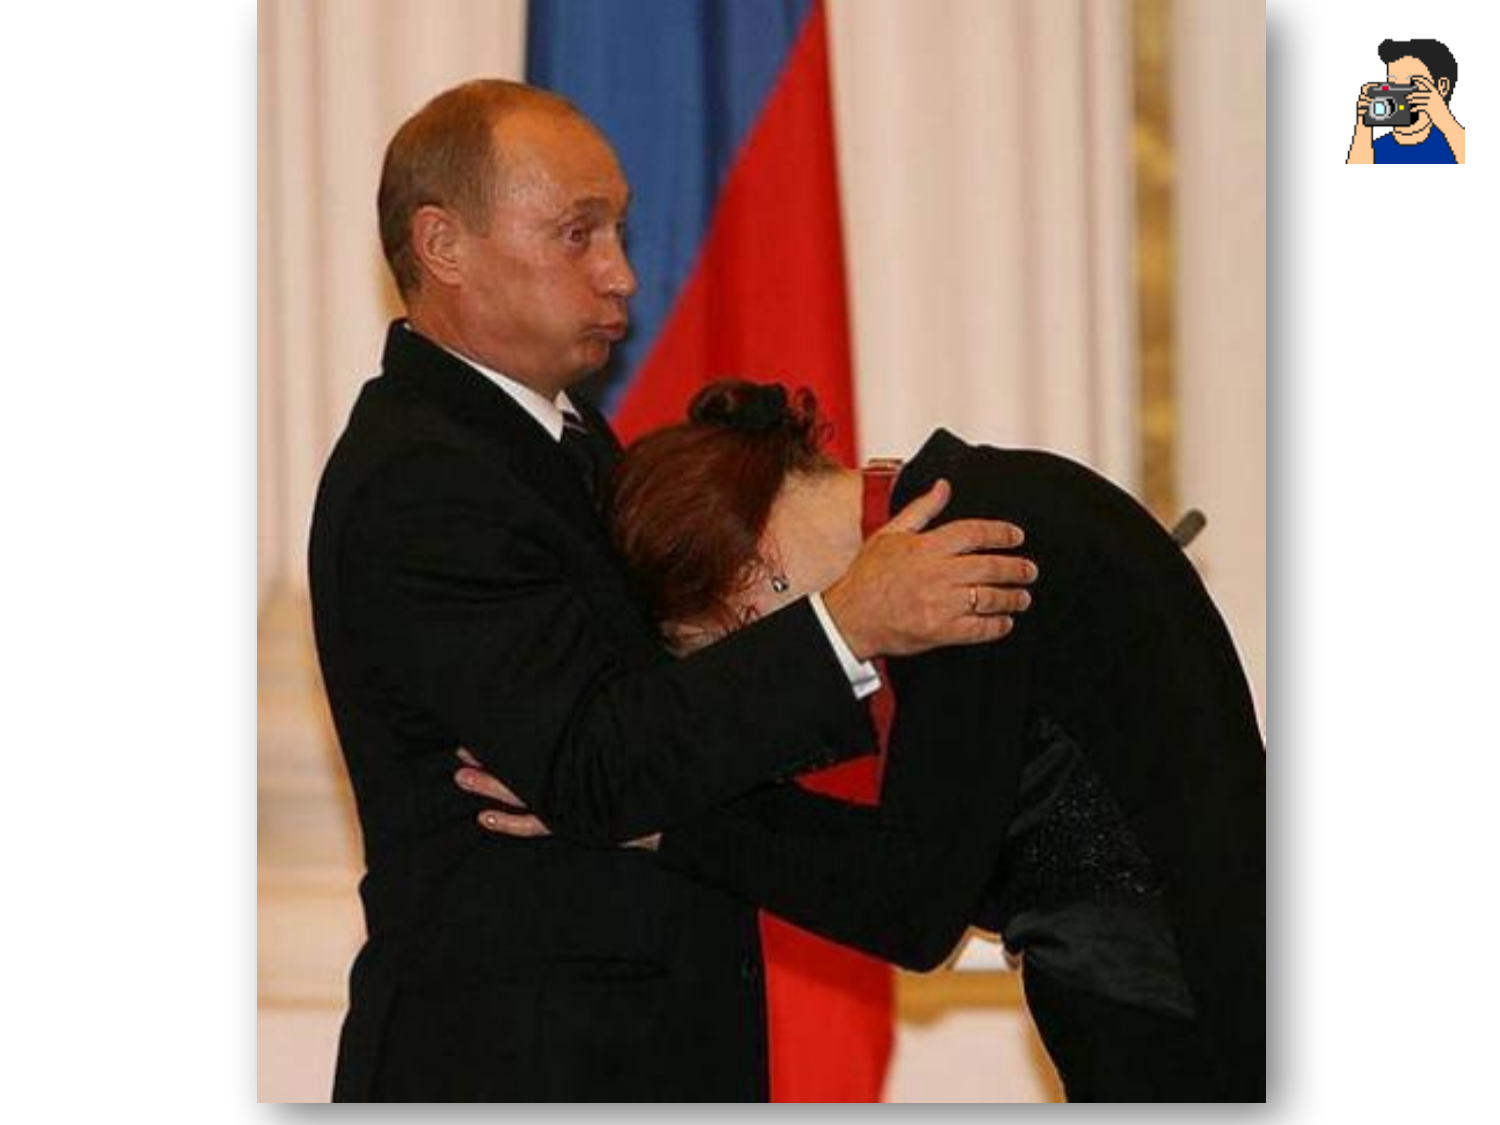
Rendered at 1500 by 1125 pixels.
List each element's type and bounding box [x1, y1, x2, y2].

picture [257, 0, 1266, 1103]
picture [1335, 34, 1466, 165]
